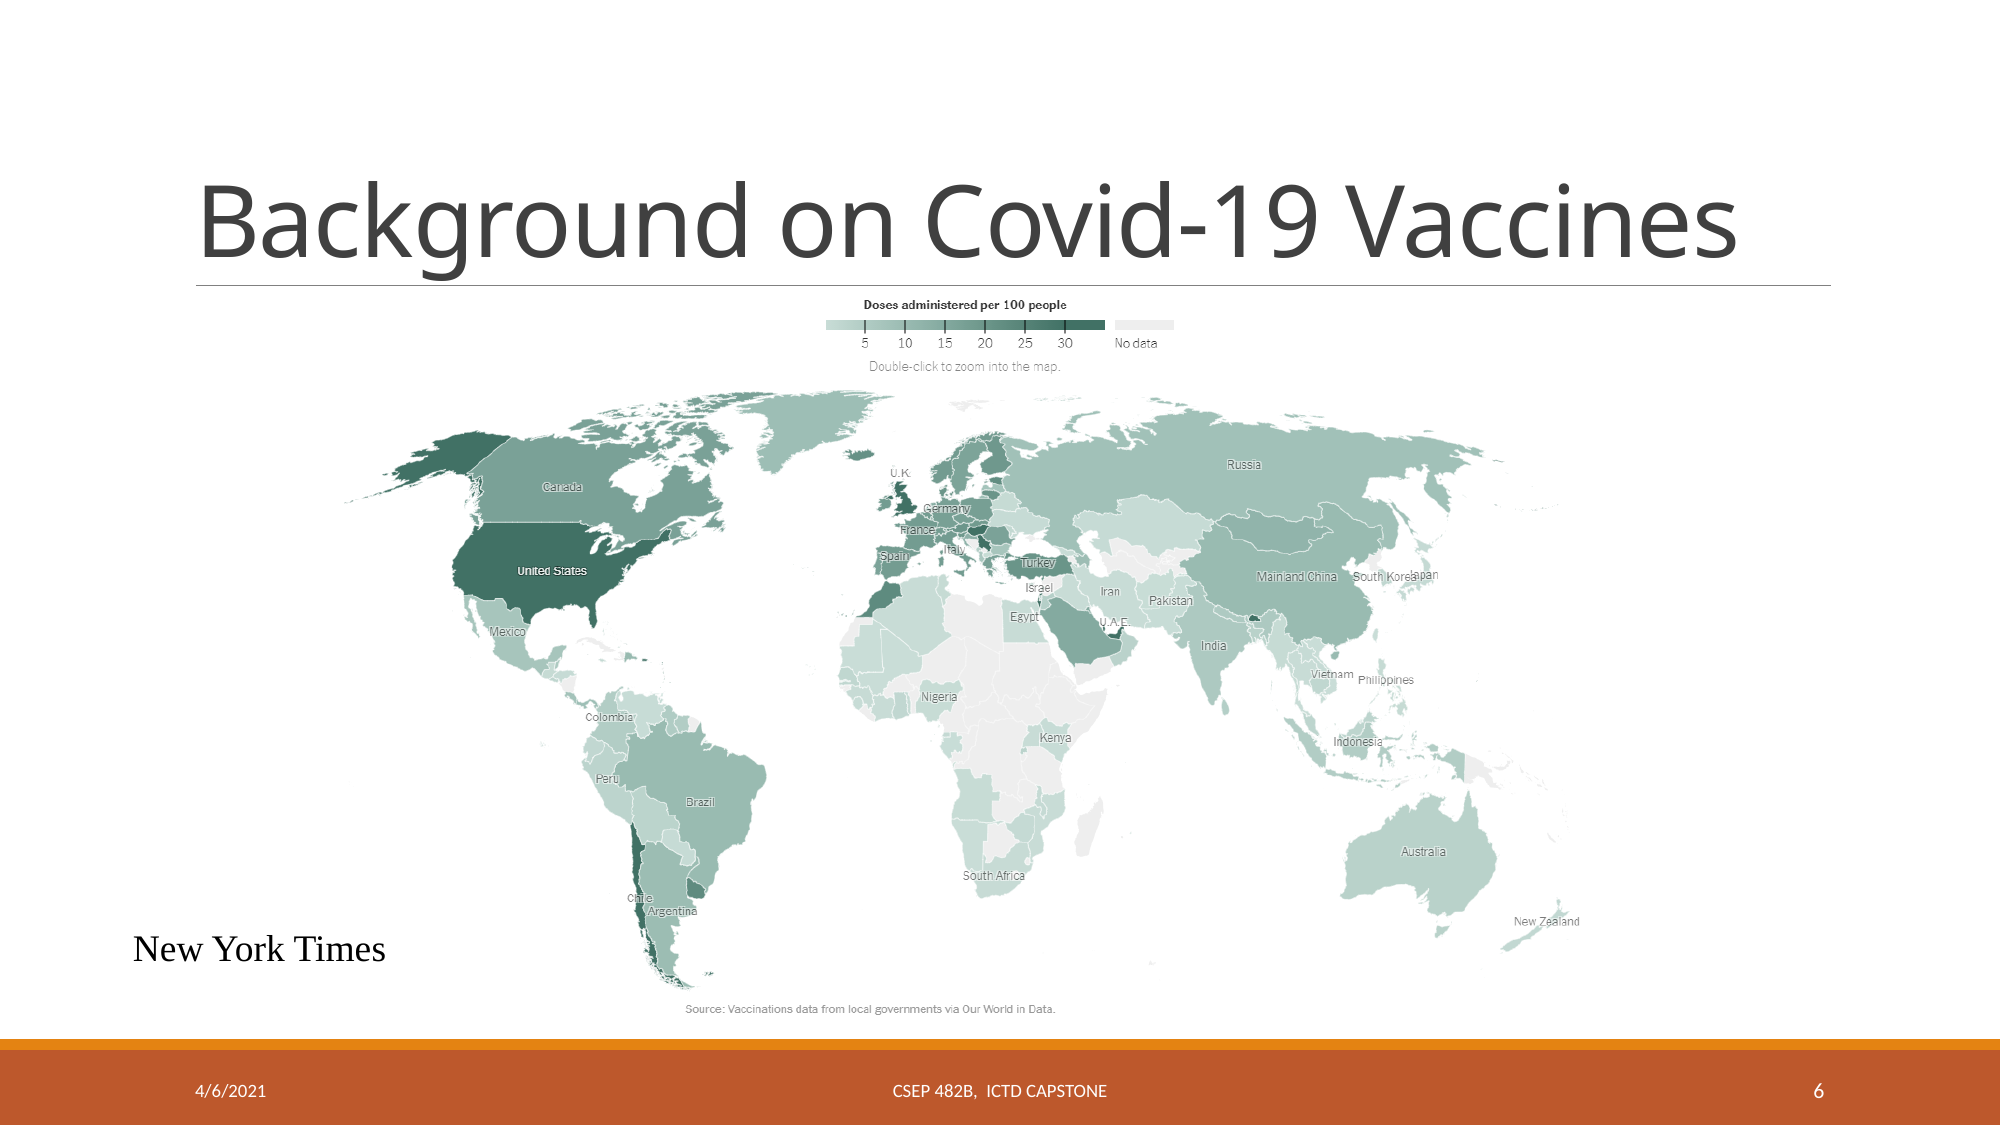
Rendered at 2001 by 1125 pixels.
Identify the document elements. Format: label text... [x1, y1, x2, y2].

slide_number 6 [1624, 1059, 1840, 1120]
picture [326, 291, 1590, 1023]
footer CSEP 482B, ICTD Capstone [604, 1059, 1396, 1120]
title Background on Covid-19 Vaccines [180, 47, 1830, 285]
text_box New York Times [118, 916, 323, 977]
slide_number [180, 1059, 586, 1120]
